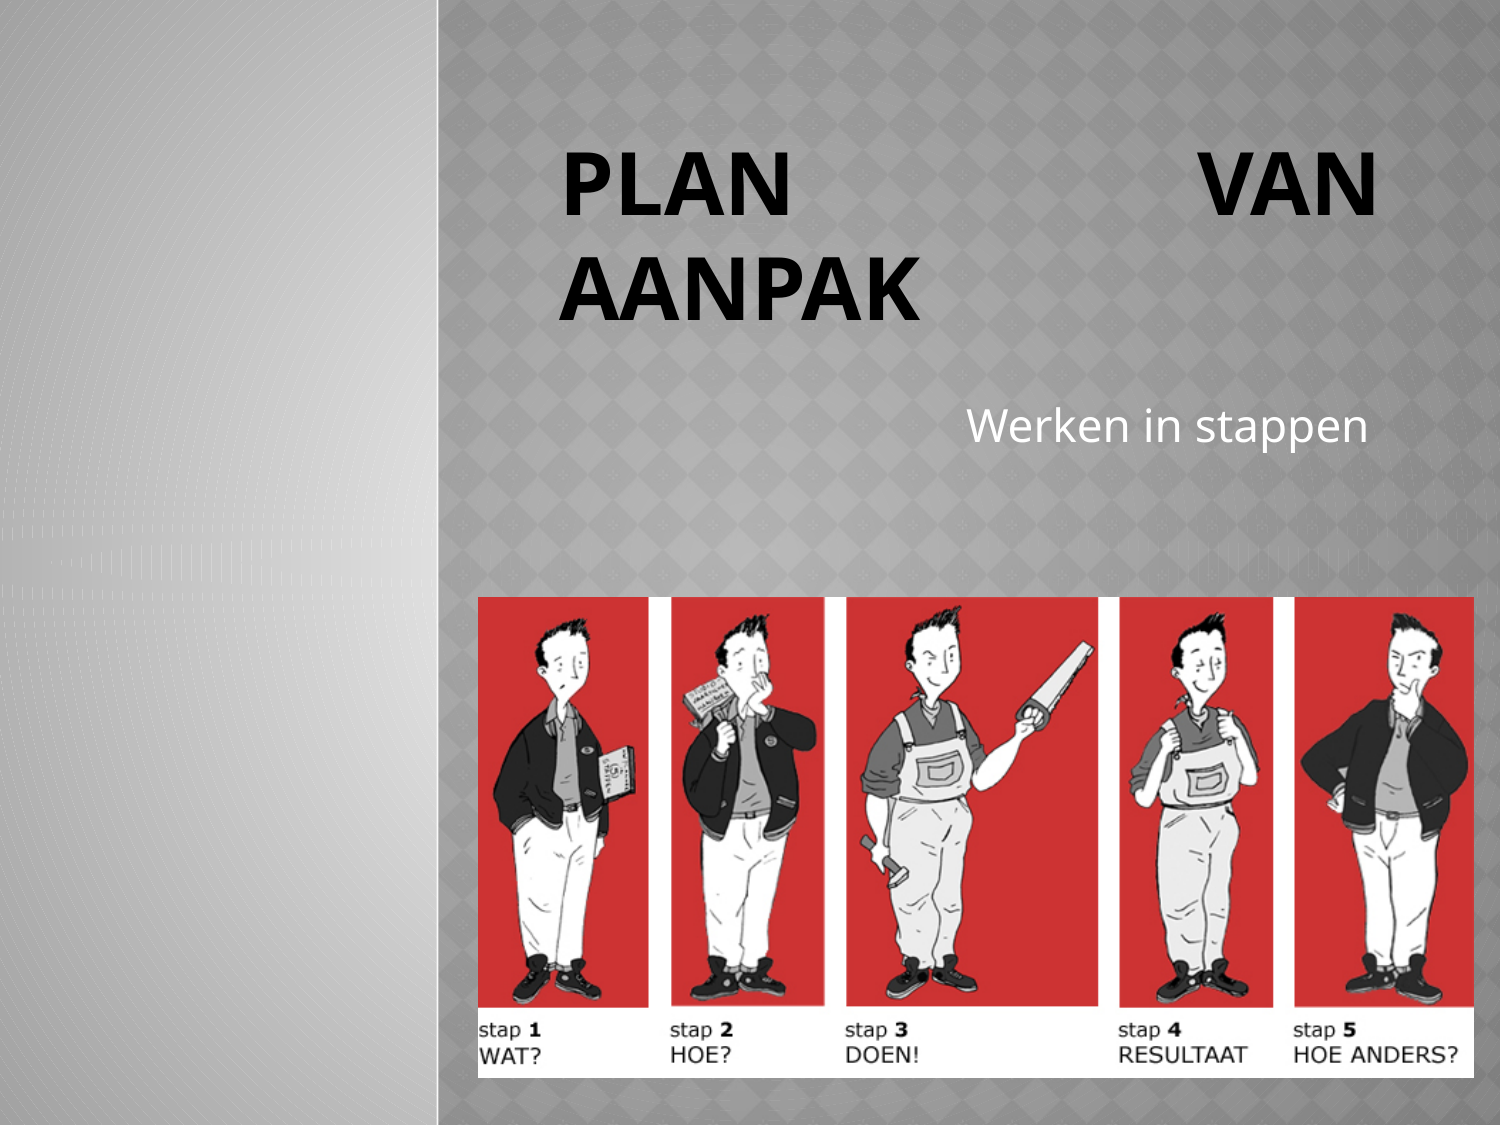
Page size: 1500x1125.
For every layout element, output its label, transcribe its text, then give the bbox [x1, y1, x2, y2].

subtitle Werken in stappen [550, 397, 1390, 595]
picture [477, 597, 1474, 1079]
title Plan van Aanpak [552, 87, 1390, 339]
